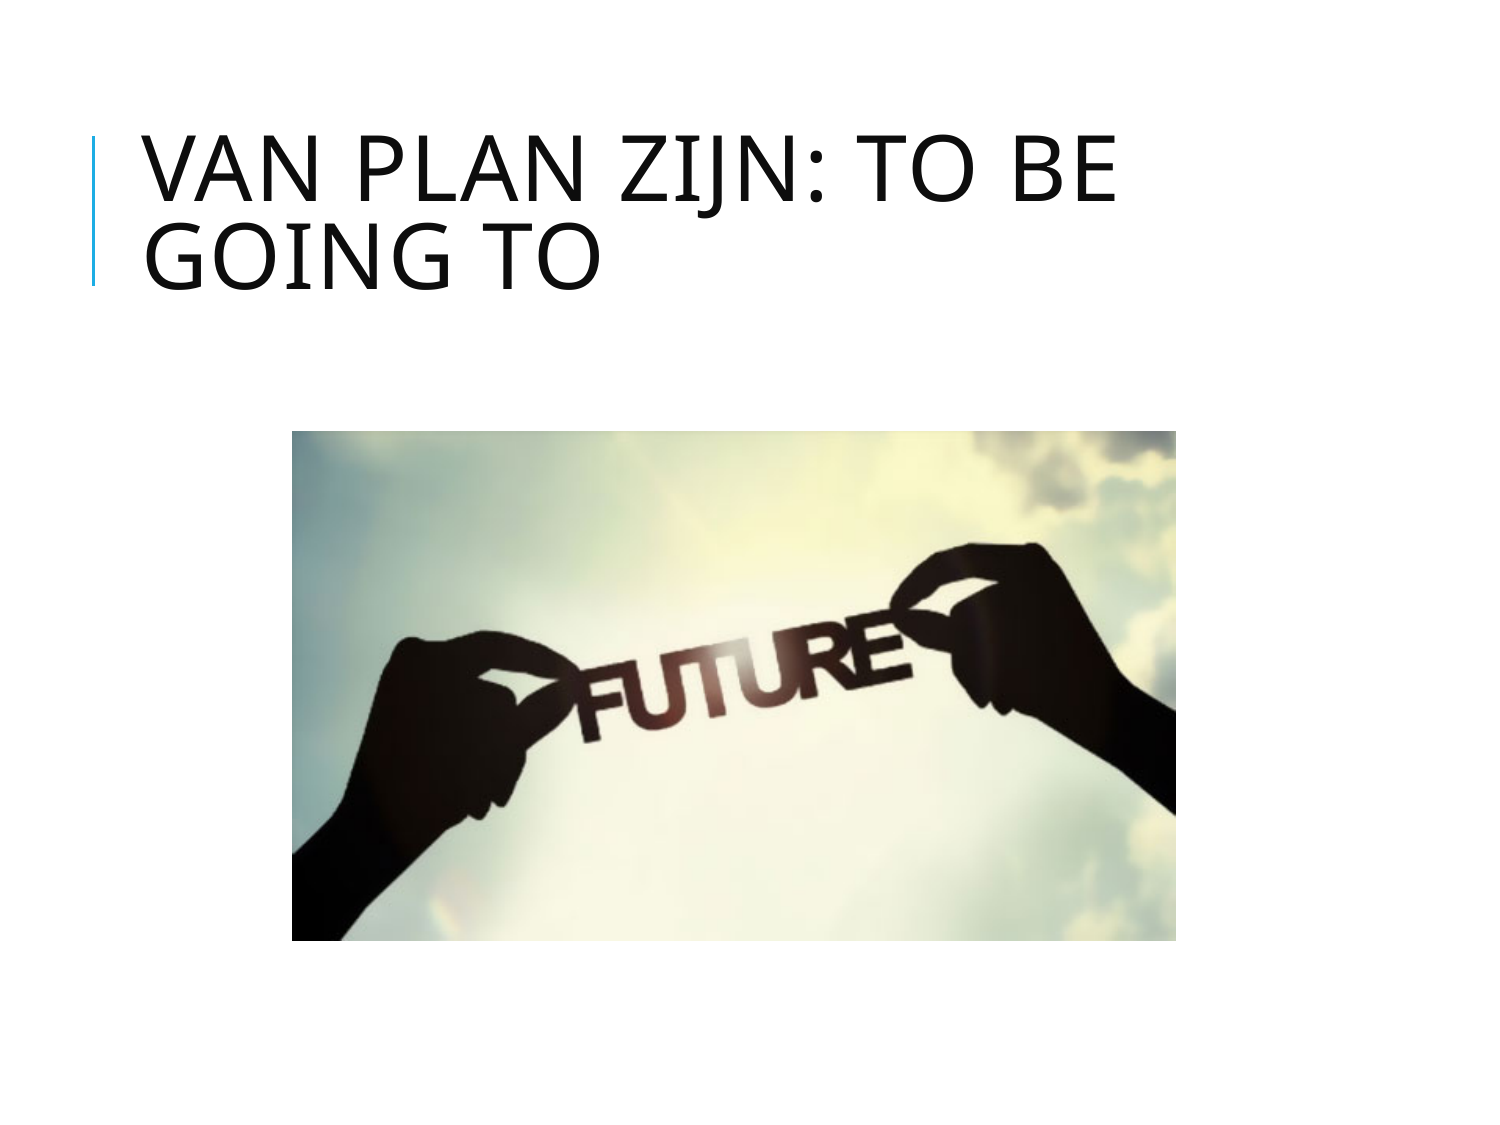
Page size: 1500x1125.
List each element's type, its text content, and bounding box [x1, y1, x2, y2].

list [292, 430, 1176, 941]
title Van plan zijn: to be going to [126, 96, 1322, 342]
